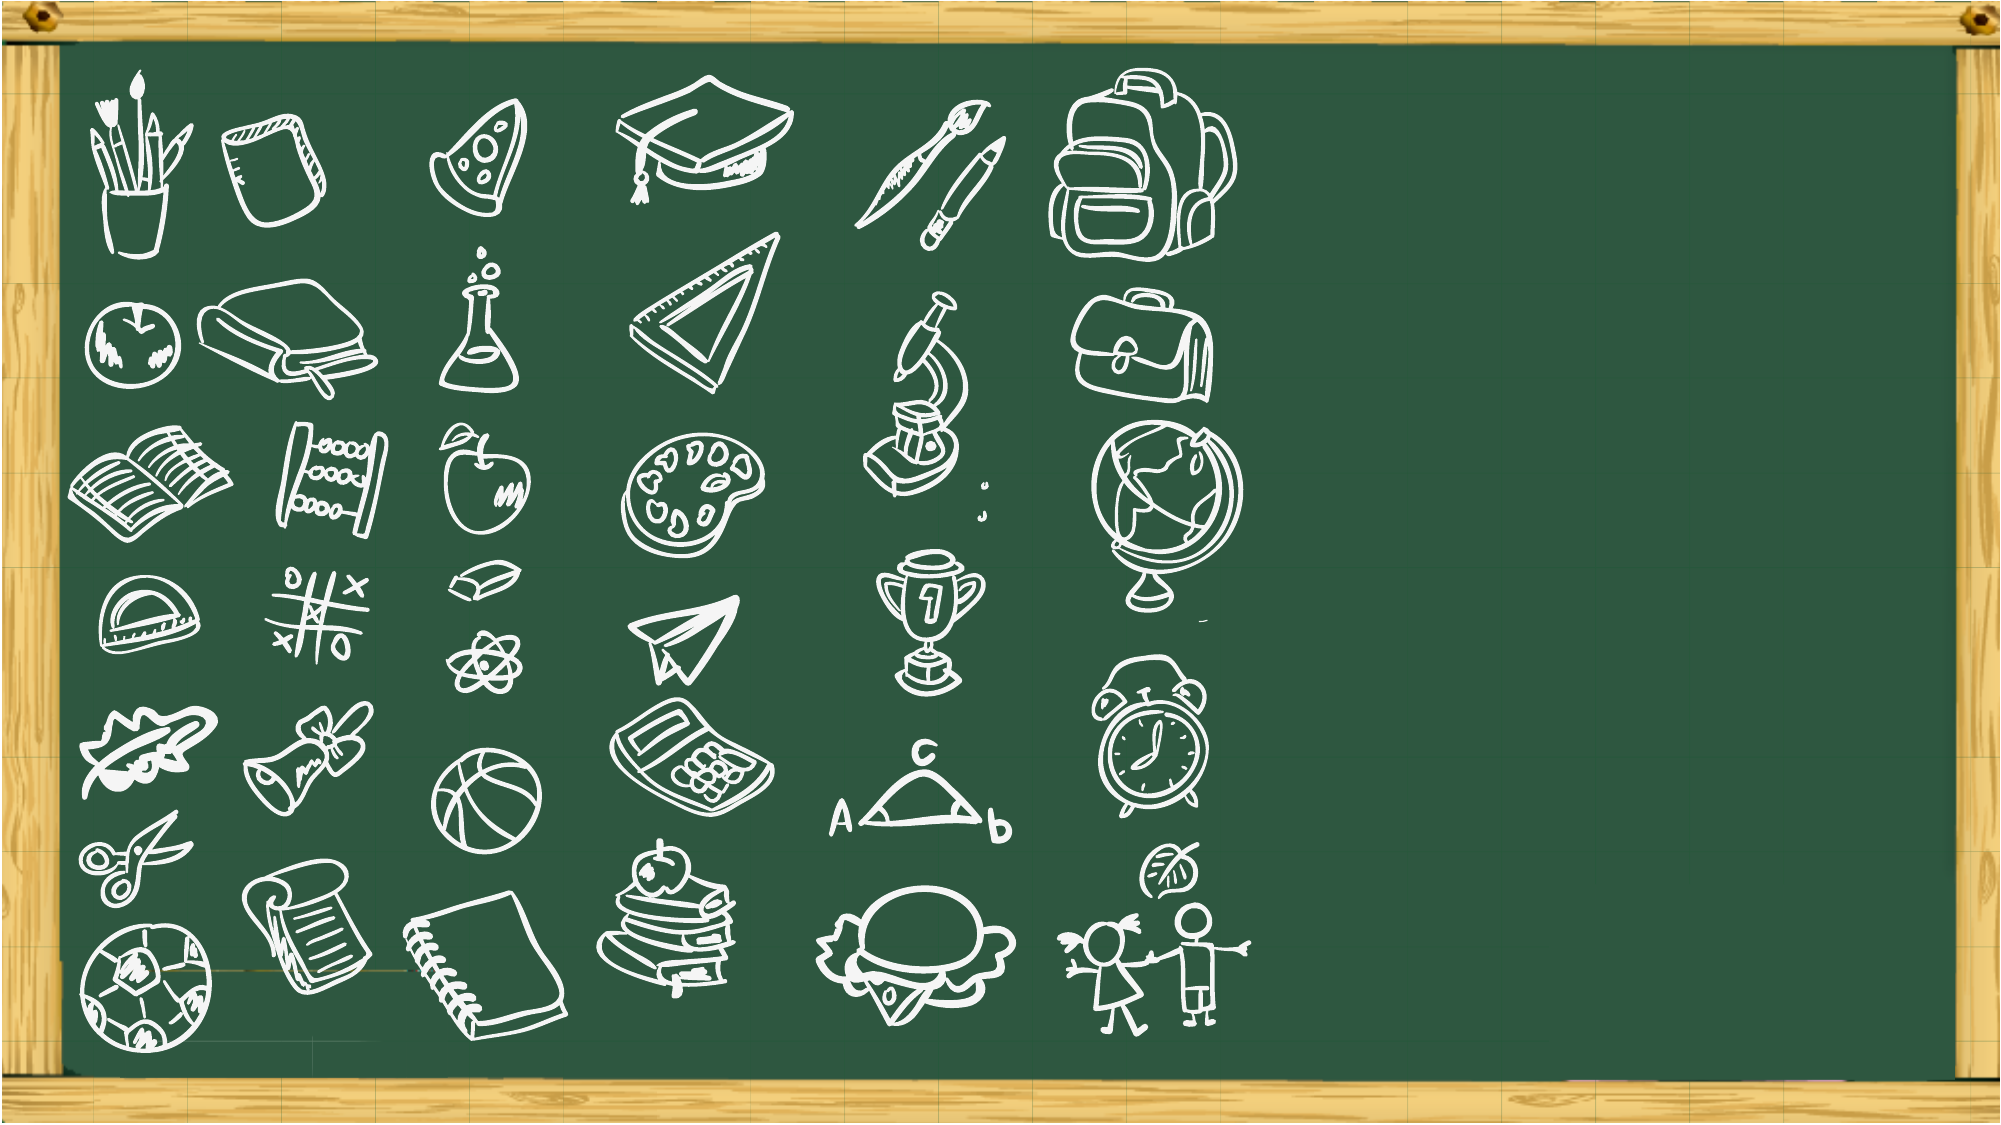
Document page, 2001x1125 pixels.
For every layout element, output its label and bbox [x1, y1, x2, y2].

text_box [90, 69, 194, 260]
text_box [76, 808, 195, 910]
picture [0, 0, 2000, 1123]
text_box [862, 289, 988, 523]
text_box [275, 421, 389, 540]
text_box [1133, 837, 1202, 900]
text_box [628, 230, 781, 395]
text_box [570, 837, 738, 999]
text_box [426, 97, 543, 222]
text_box [67, 425, 234, 543]
text_box [63, 291, 191, 397]
text_box [1068, 282, 1214, 405]
text_box [1087, 652, 1211, 819]
text_box [95, 566, 208, 660]
text_box [263, 566, 371, 666]
text_box [1085, 418, 1253, 623]
text_box [431, 747, 542, 855]
text_box [627, 594, 740, 686]
text_box [874, 481, 989, 705]
text_box [78, 915, 215, 1054]
text_box [242, 700, 376, 821]
text_box [615, 74, 794, 206]
text_box [853, 99, 1007, 252]
text_box [828, 737, 1014, 846]
text_box [1044, 66, 1240, 266]
text_box [437, 419, 532, 537]
text_box [617, 422, 768, 559]
text_box [196, 278, 379, 401]
text_box [445, 626, 525, 696]
text_box [815, 871, 1021, 1028]
text_box [79, 705, 219, 800]
text_box [1056, 902, 1252, 1037]
text_box [438, 245, 532, 395]
text_box [588, 695, 781, 819]
text_box [221, 113, 327, 228]
text_box [402, 890, 569, 1041]
text_box [240, 857, 373, 1001]
text_box [446, 558, 523, 602]
